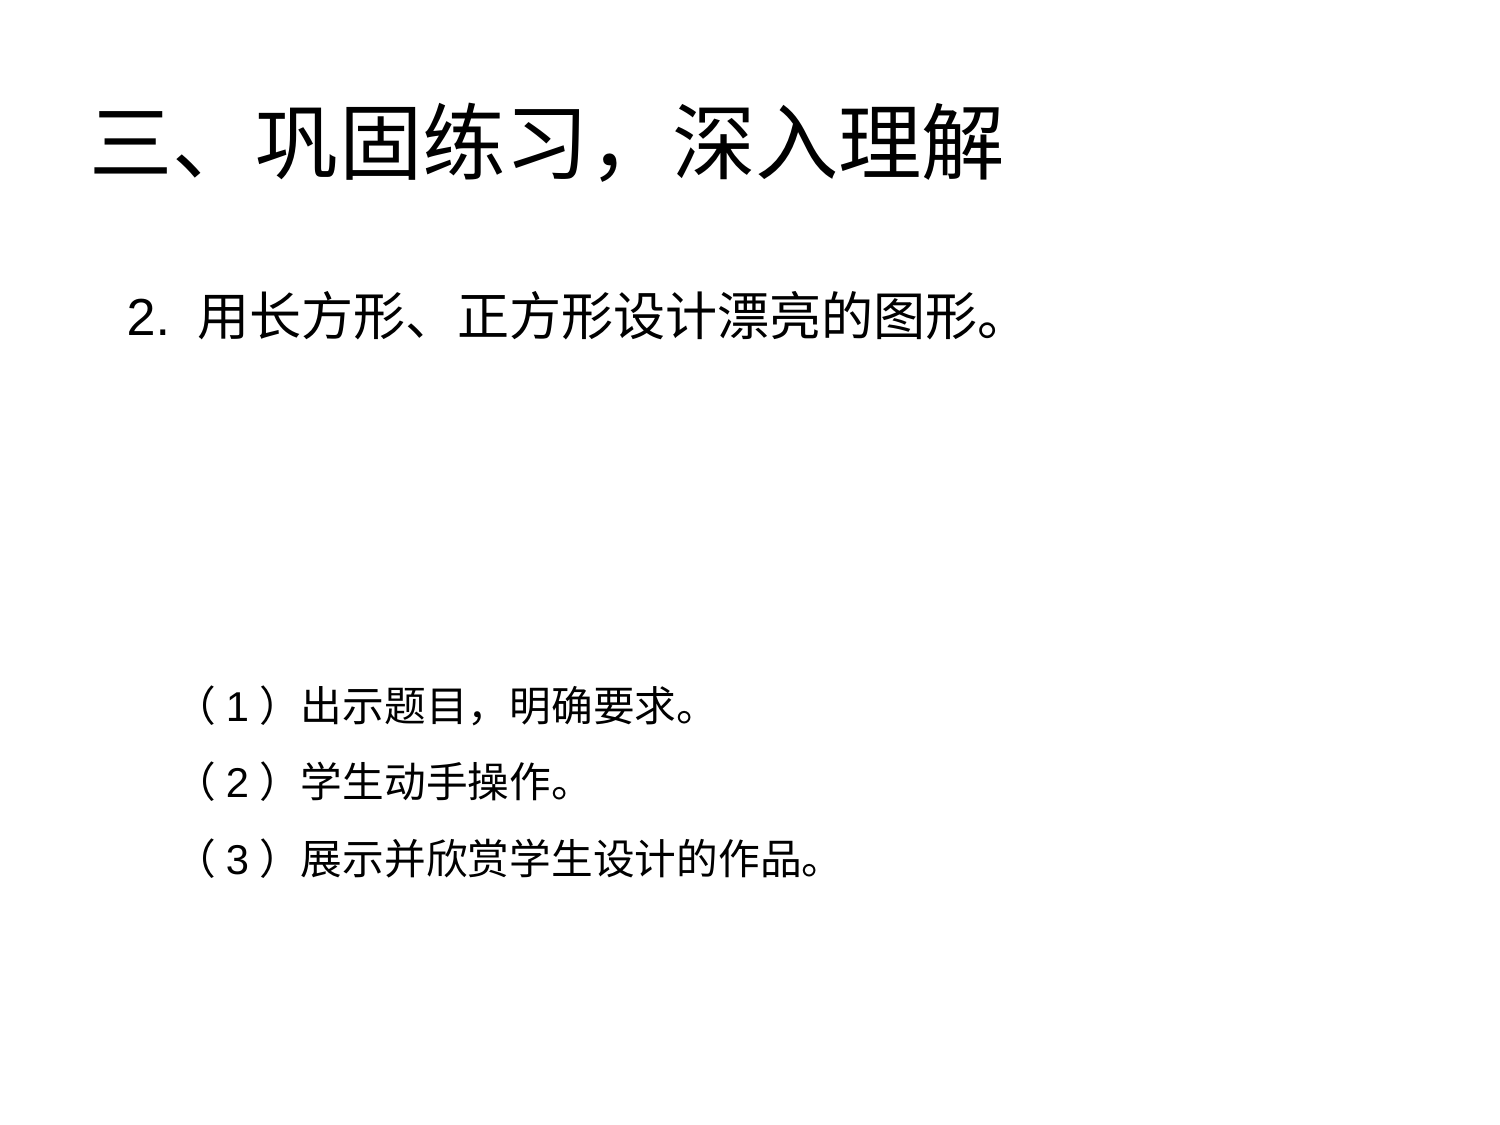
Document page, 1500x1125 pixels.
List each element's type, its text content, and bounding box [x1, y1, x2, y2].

text_box 三、巩固练习，深入理解 [74, 70, 1282, 211]
text_box （1）出示题目，明确要求。 [159, 657, 1424, 752]
text_box （3）展示并欣赏学生设计的作品。 [159, 810, 1412, 905]
text_box （2）学生动手操作。 [159, 752, 1424, 829]
text_box 2. 用长方形、正方形设计漂亮的图形。 [111, 267, 1388, 362]
